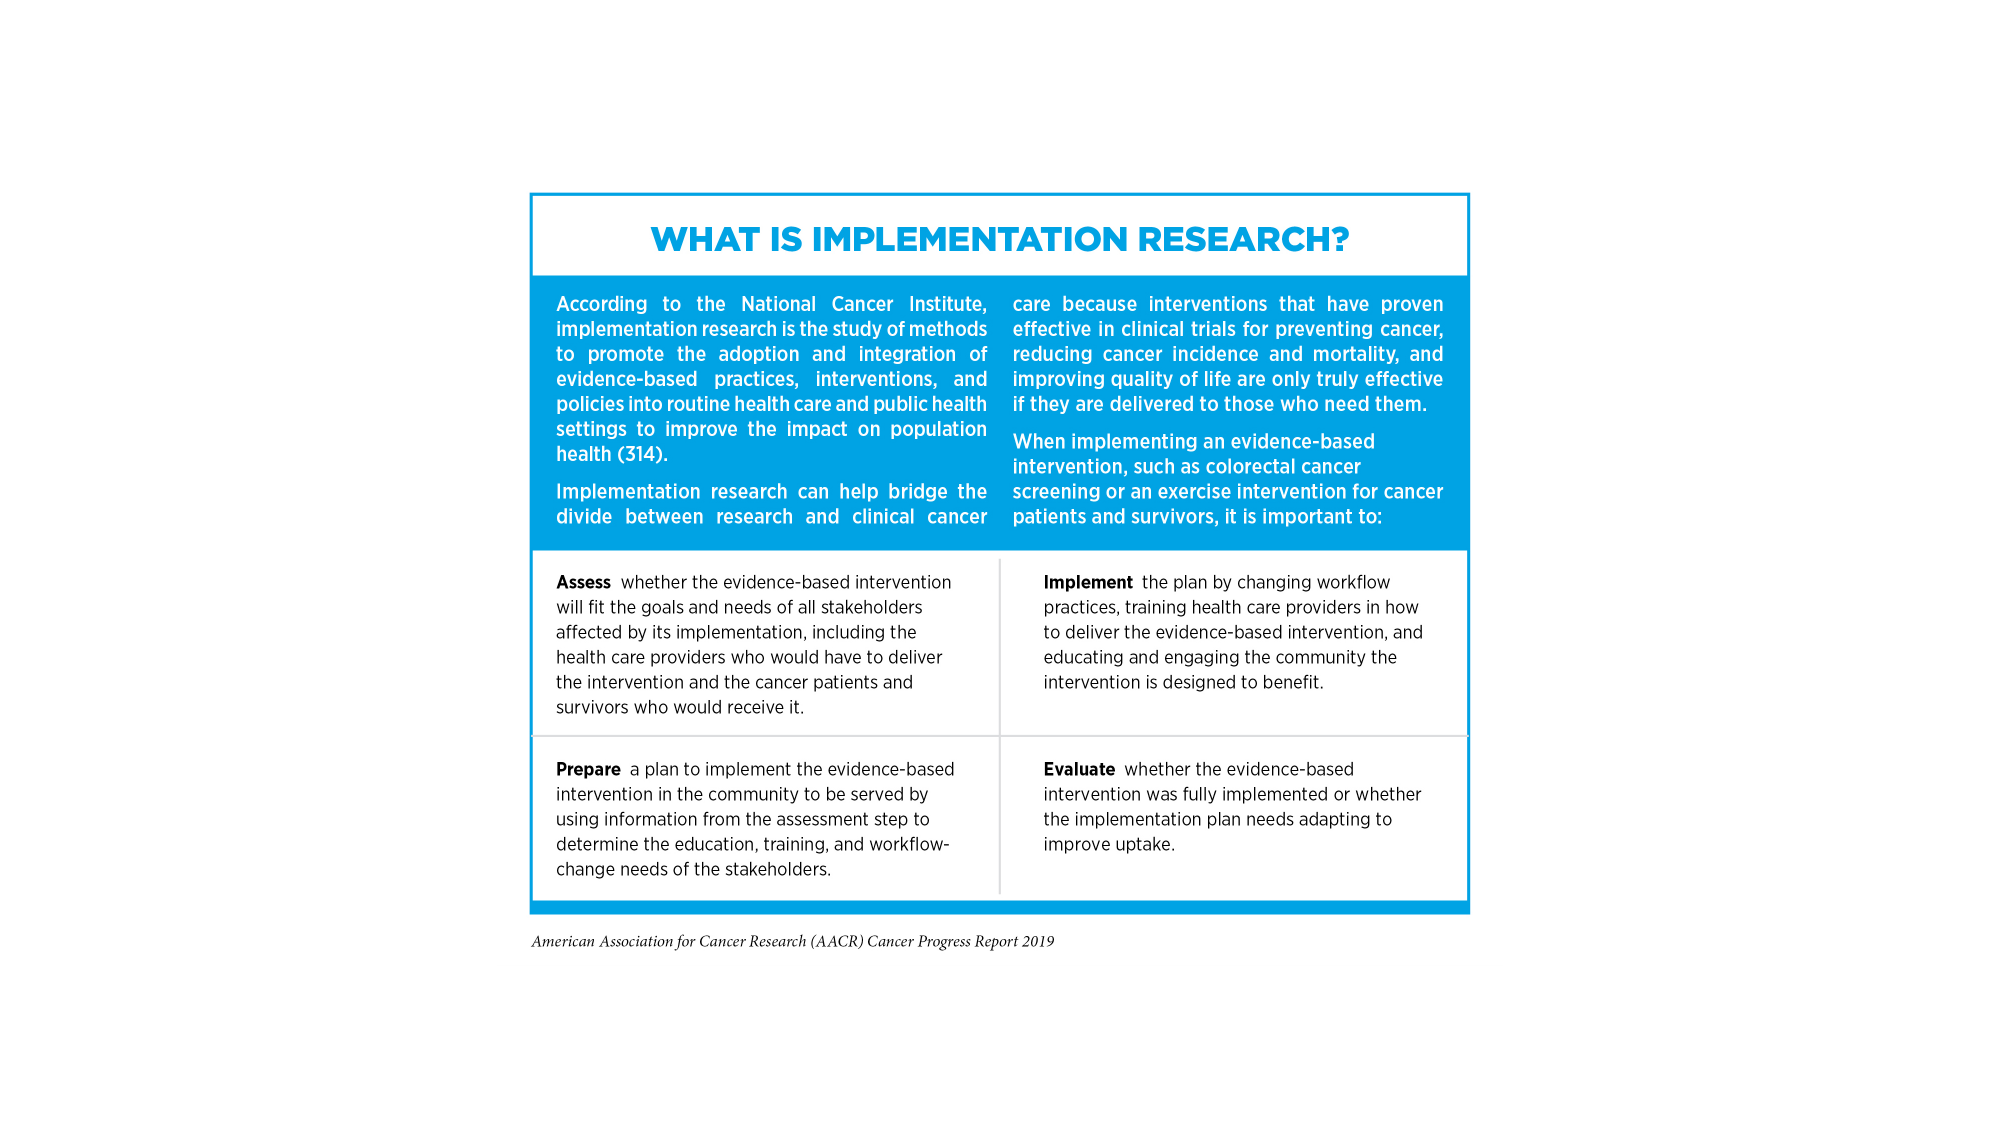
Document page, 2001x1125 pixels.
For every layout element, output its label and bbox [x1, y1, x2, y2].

picture [497, 159, 1503, 966]
